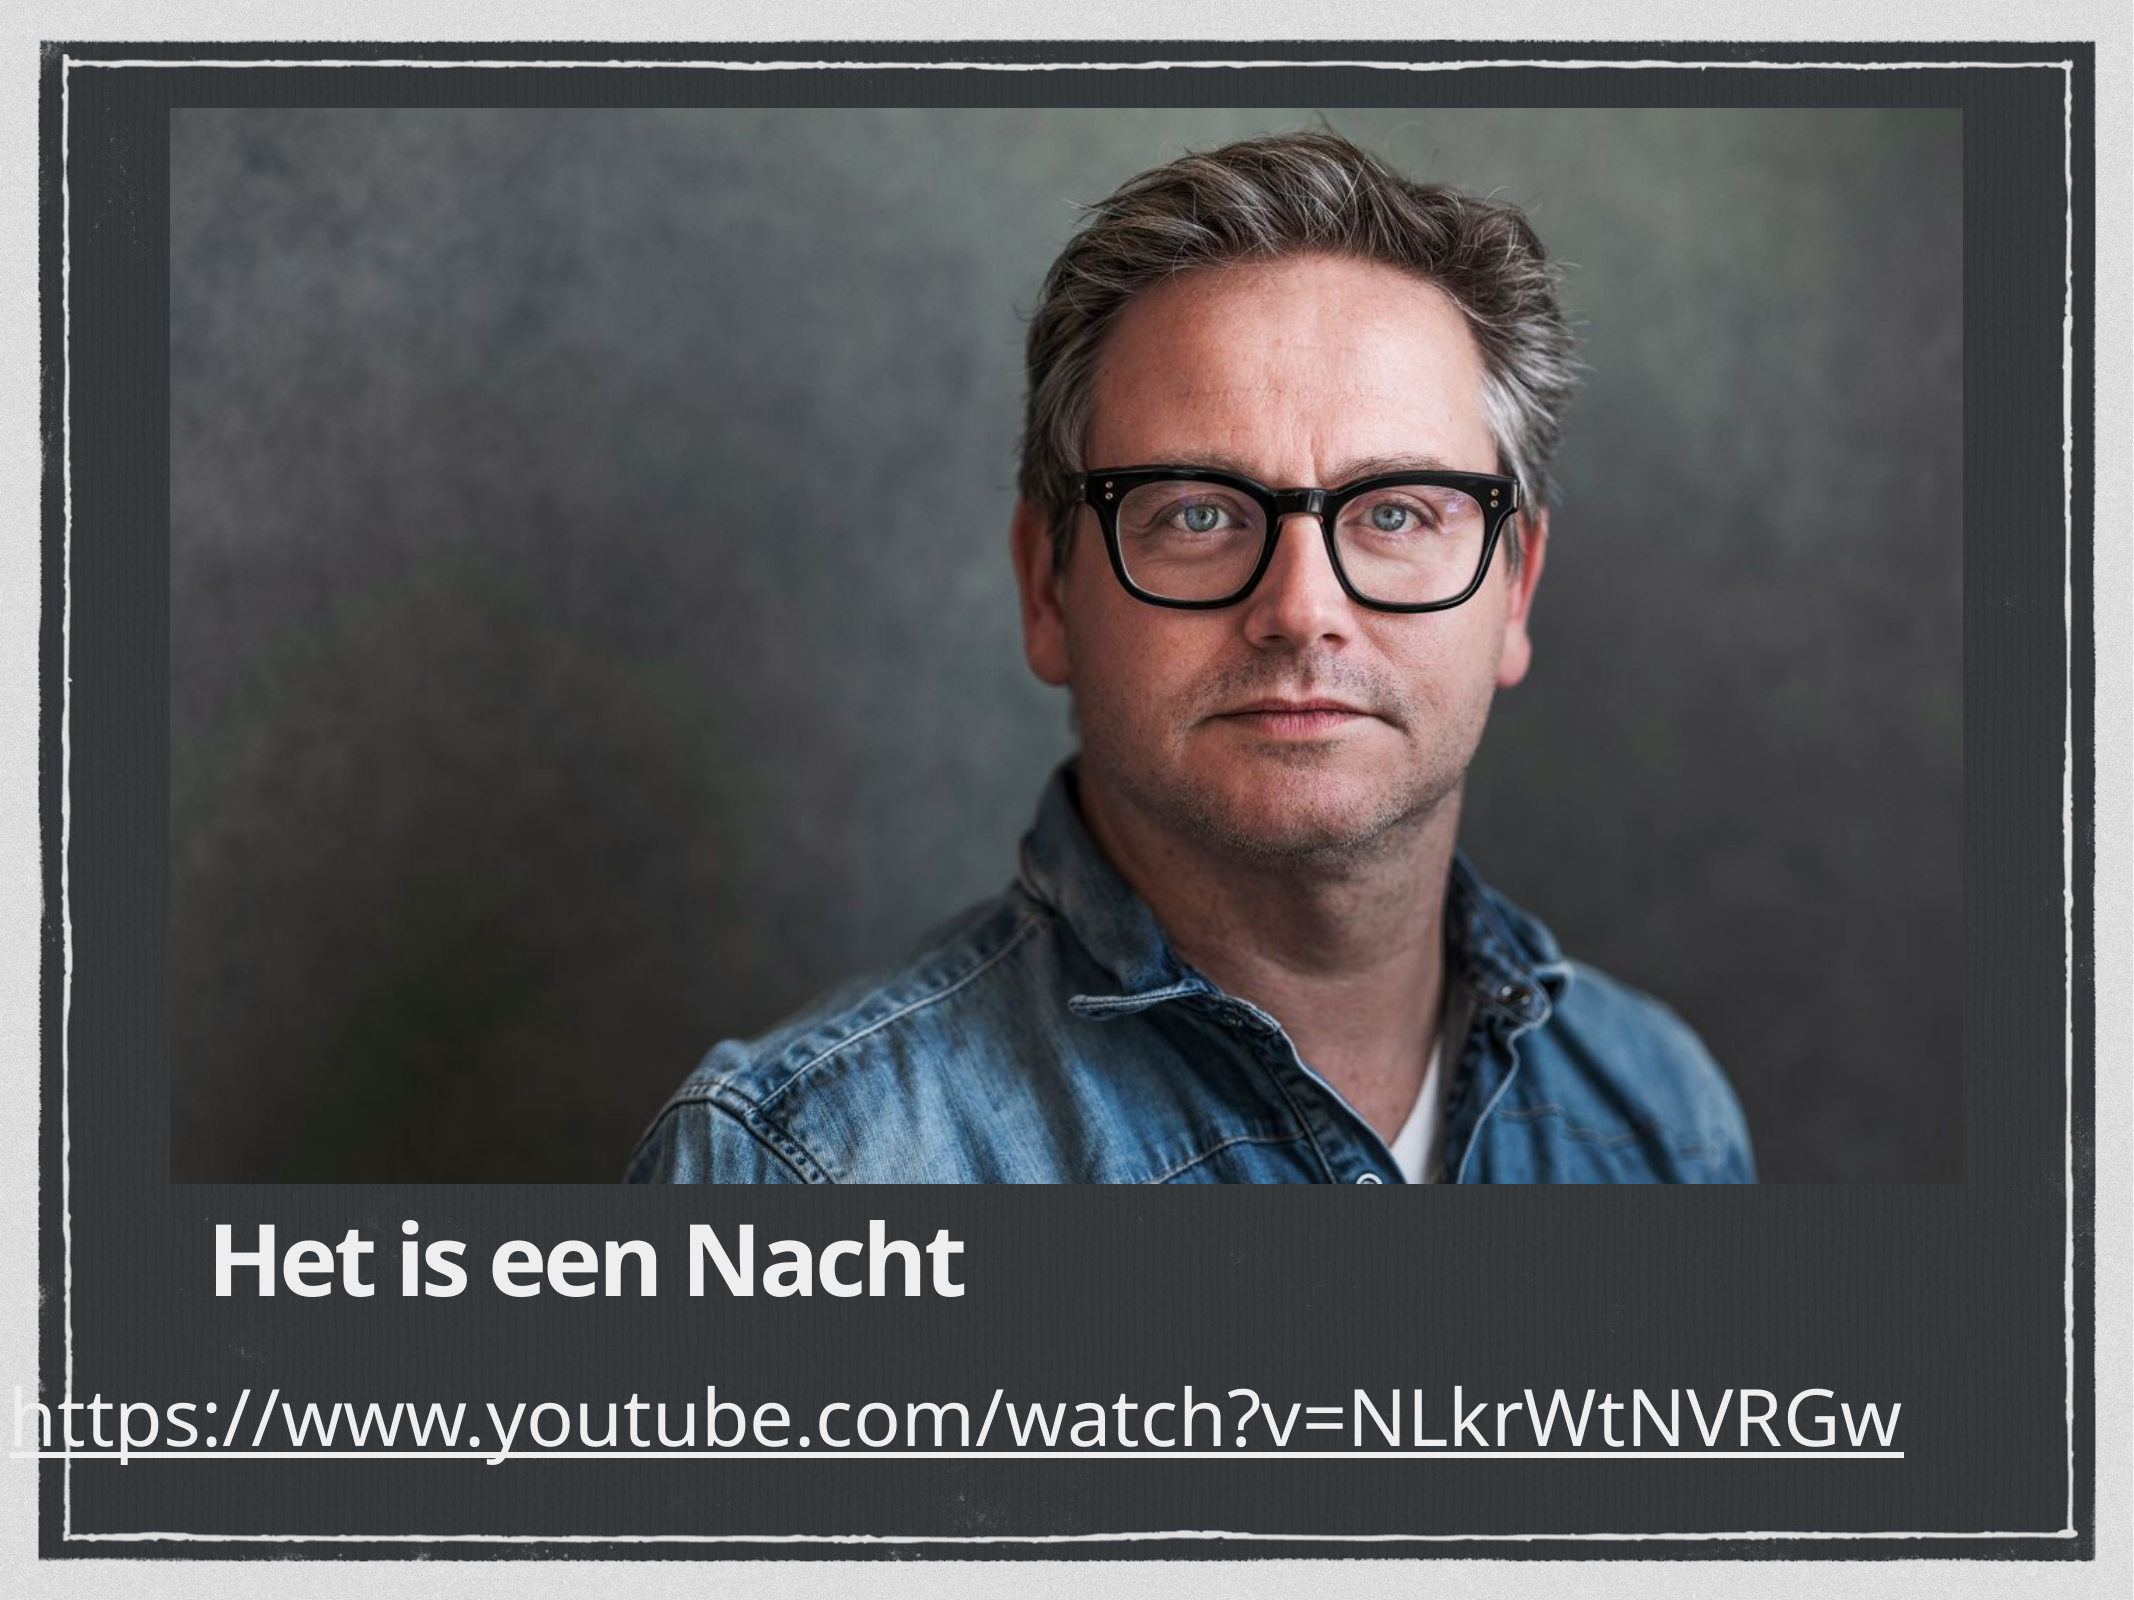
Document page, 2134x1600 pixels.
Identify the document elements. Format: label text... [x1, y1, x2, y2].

title Het is een Nacht [0, 1099, 1447, 1358]
picture [0, 0, 2134, 1600]
text_box https://www.youtube.com/watch?v=NLkrWtNVRGw [0, 1358, 1913, 1471]
